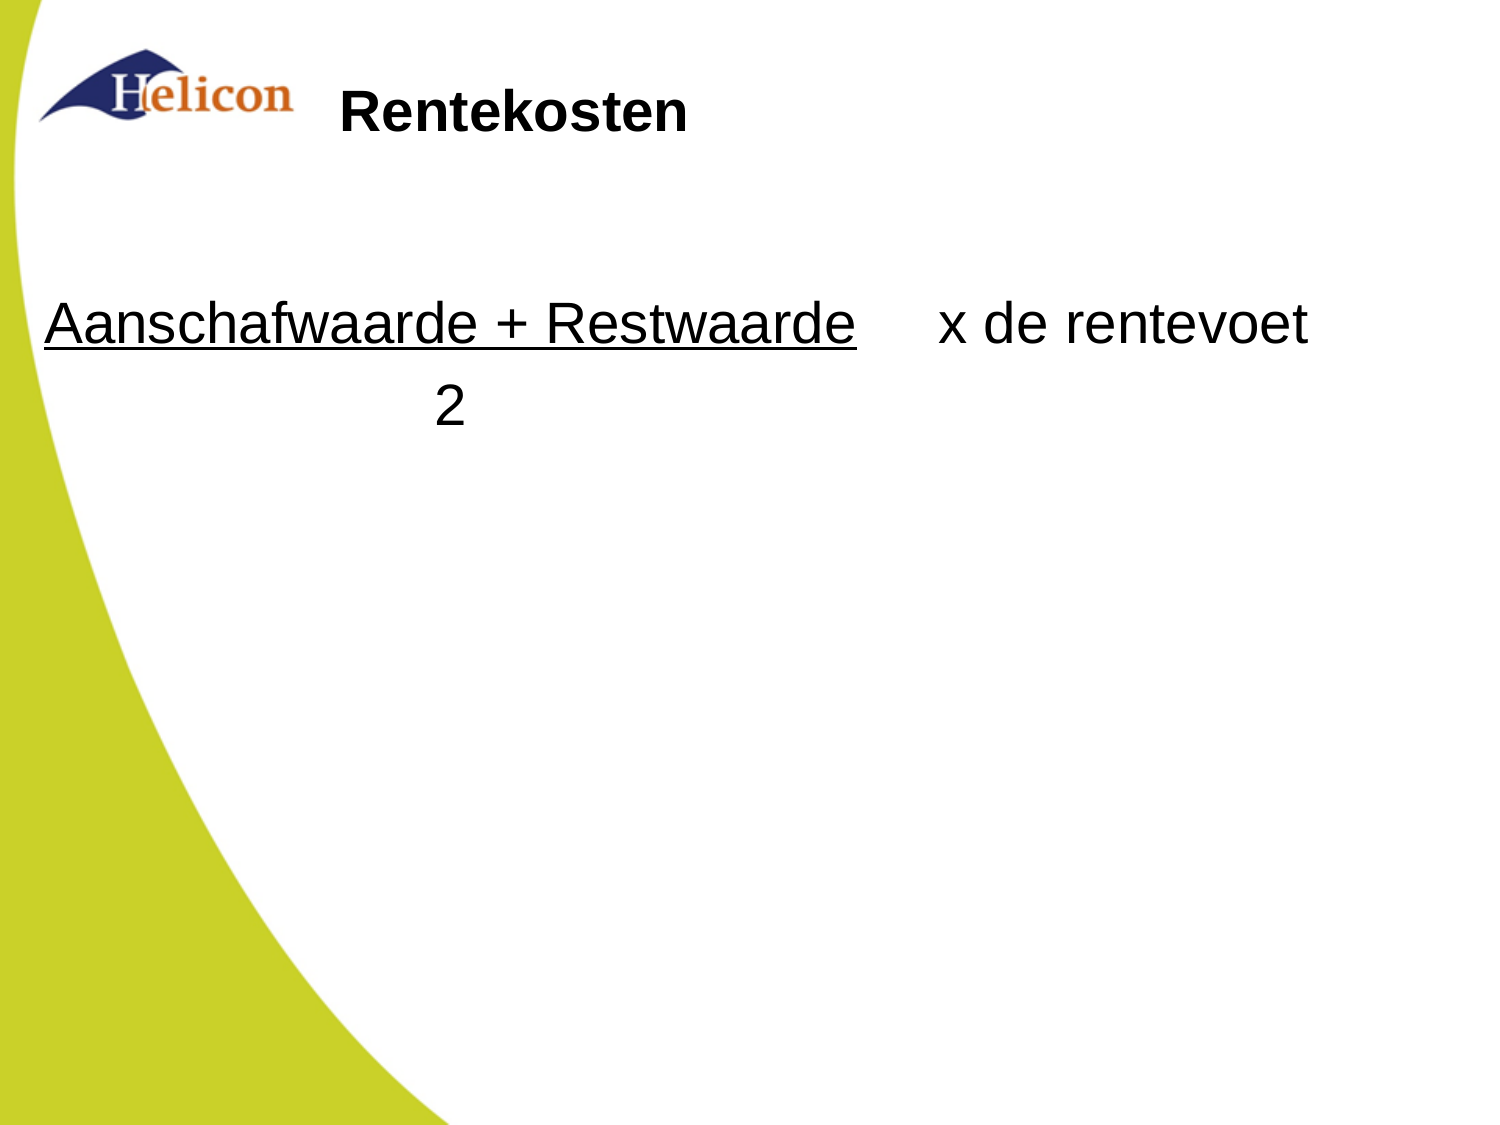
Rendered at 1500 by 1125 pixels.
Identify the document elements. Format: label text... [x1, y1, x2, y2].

list Aanschafwaarde + Restwaarde x de rentevoet 2 [29, 196, 1425, 1005]
title Rentekosten [324, 54, 1415, 161]
picture [0, 0, 1500, 1125]
